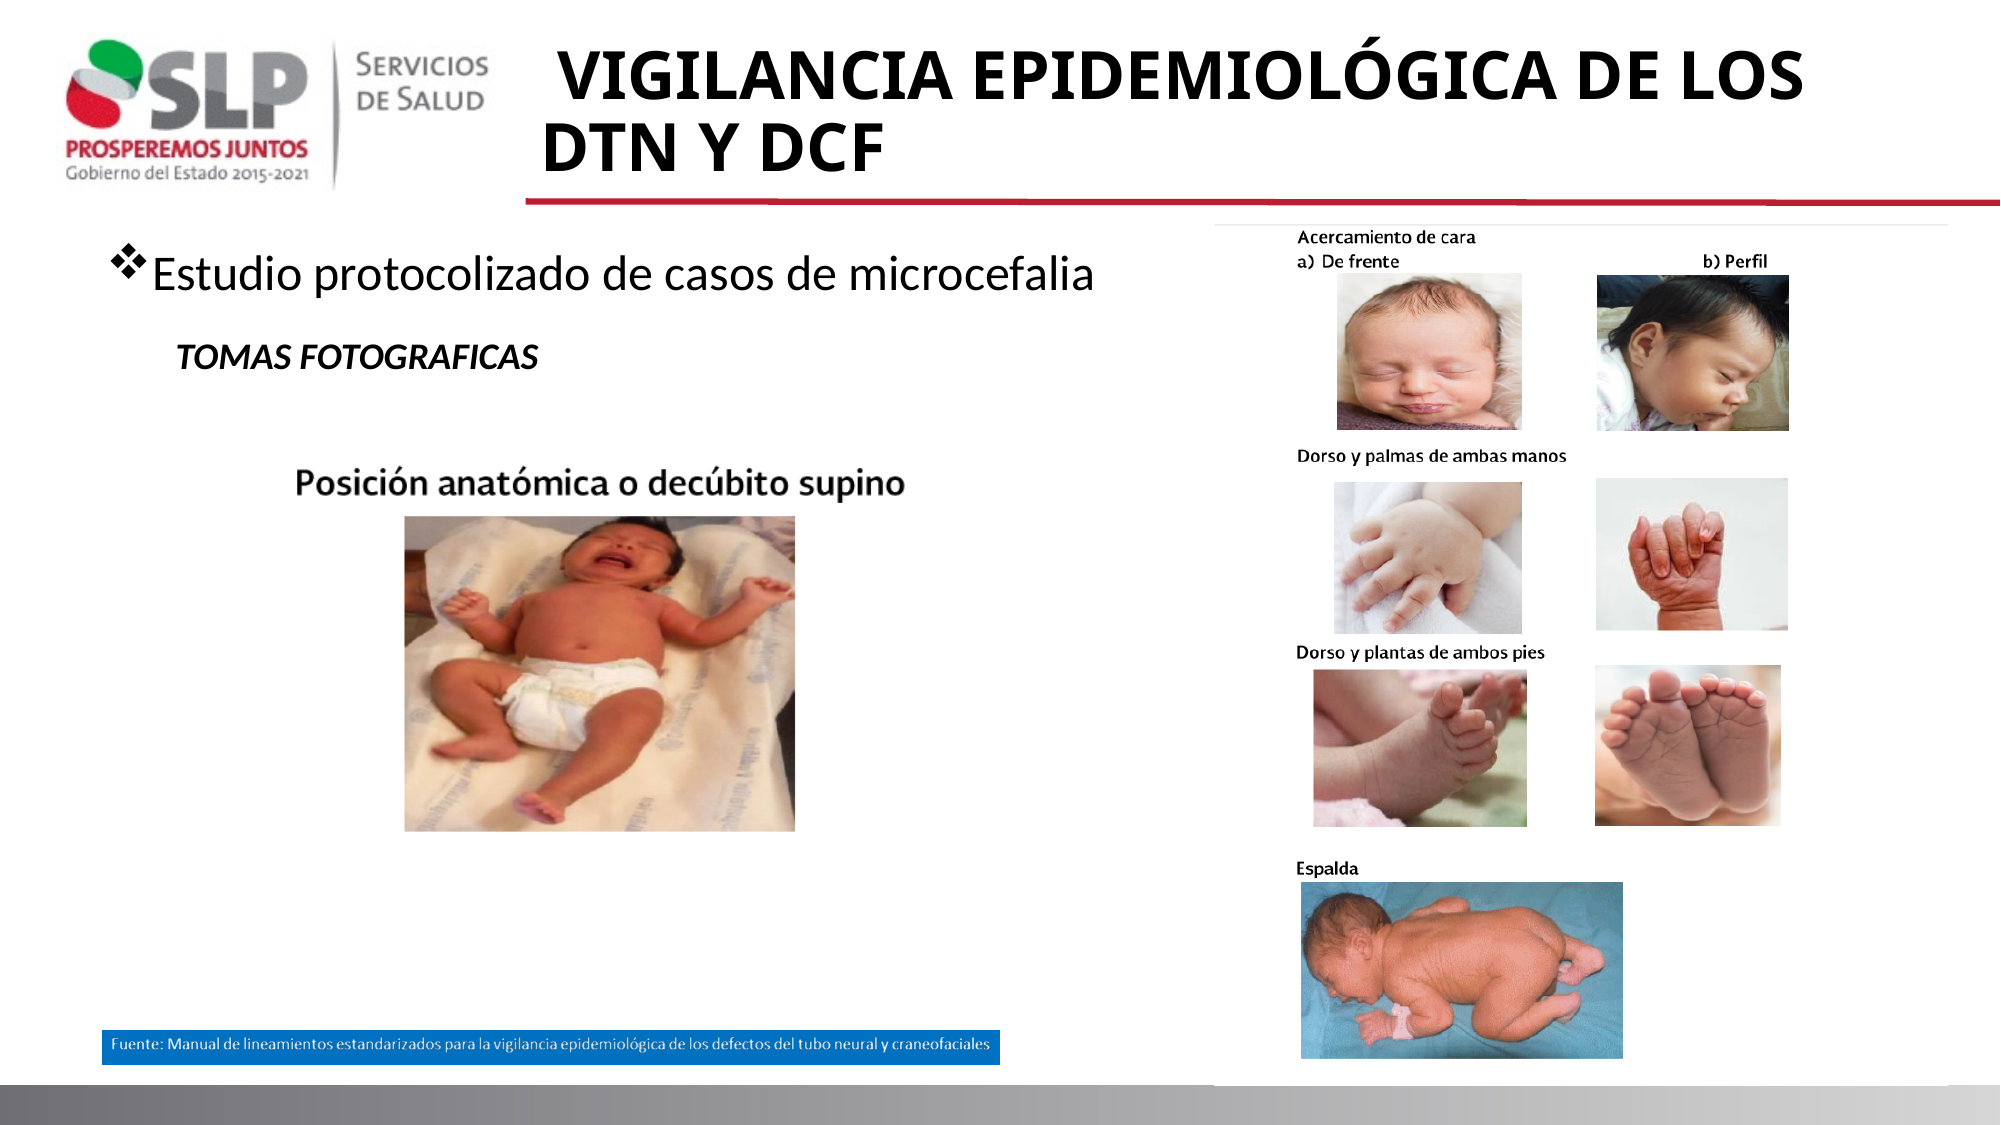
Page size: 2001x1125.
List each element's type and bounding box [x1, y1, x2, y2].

picture [101, 1029, 1000, 1065]
text_box [0, 32, 2000, 1125]
picture [231, 385, 988, 951]
picture [1214, 224, 1948, 1086]
